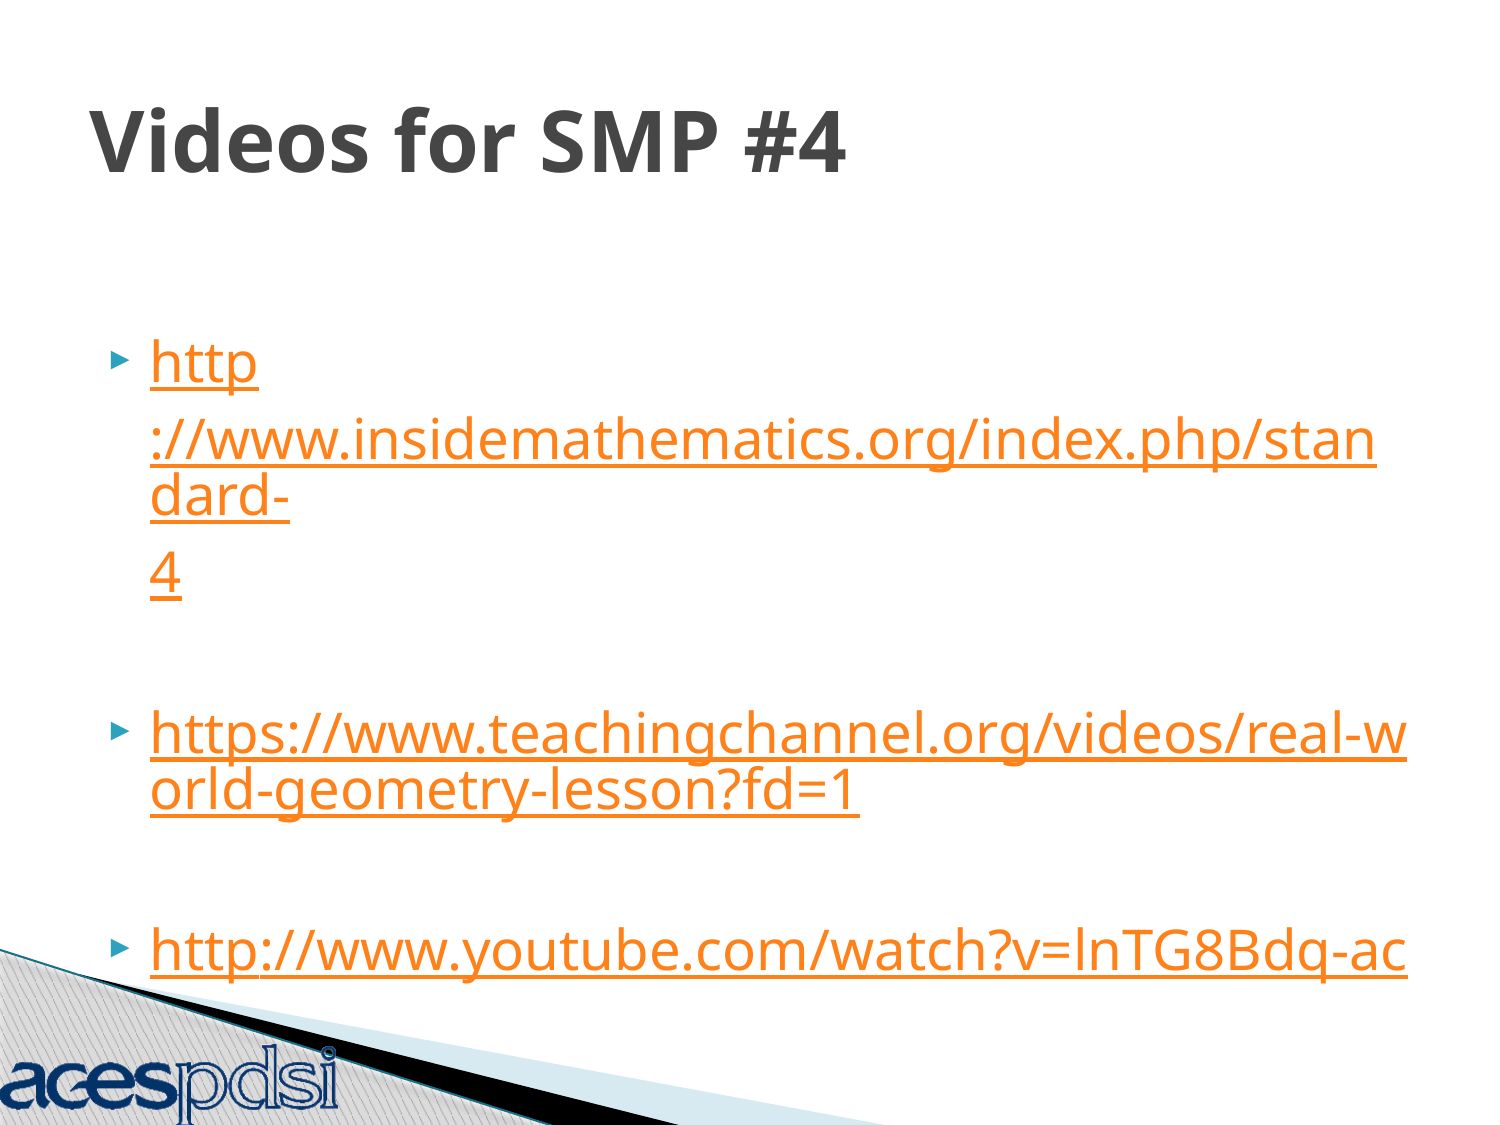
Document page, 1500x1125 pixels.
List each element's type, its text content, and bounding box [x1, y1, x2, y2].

list http://www.insidemathematics.org/index.php/standard-4 https://www.teachingchannel.org/videos/real-world-geometry-lesson?fd=1 http://www.youtube.com/watch?v=lnTG8Bdq-ac [75, 243, 1425, 986]
picture [0, 1044, 338, 1125]
title Videos for SMP #4 [75, 45, 1425, 233]
